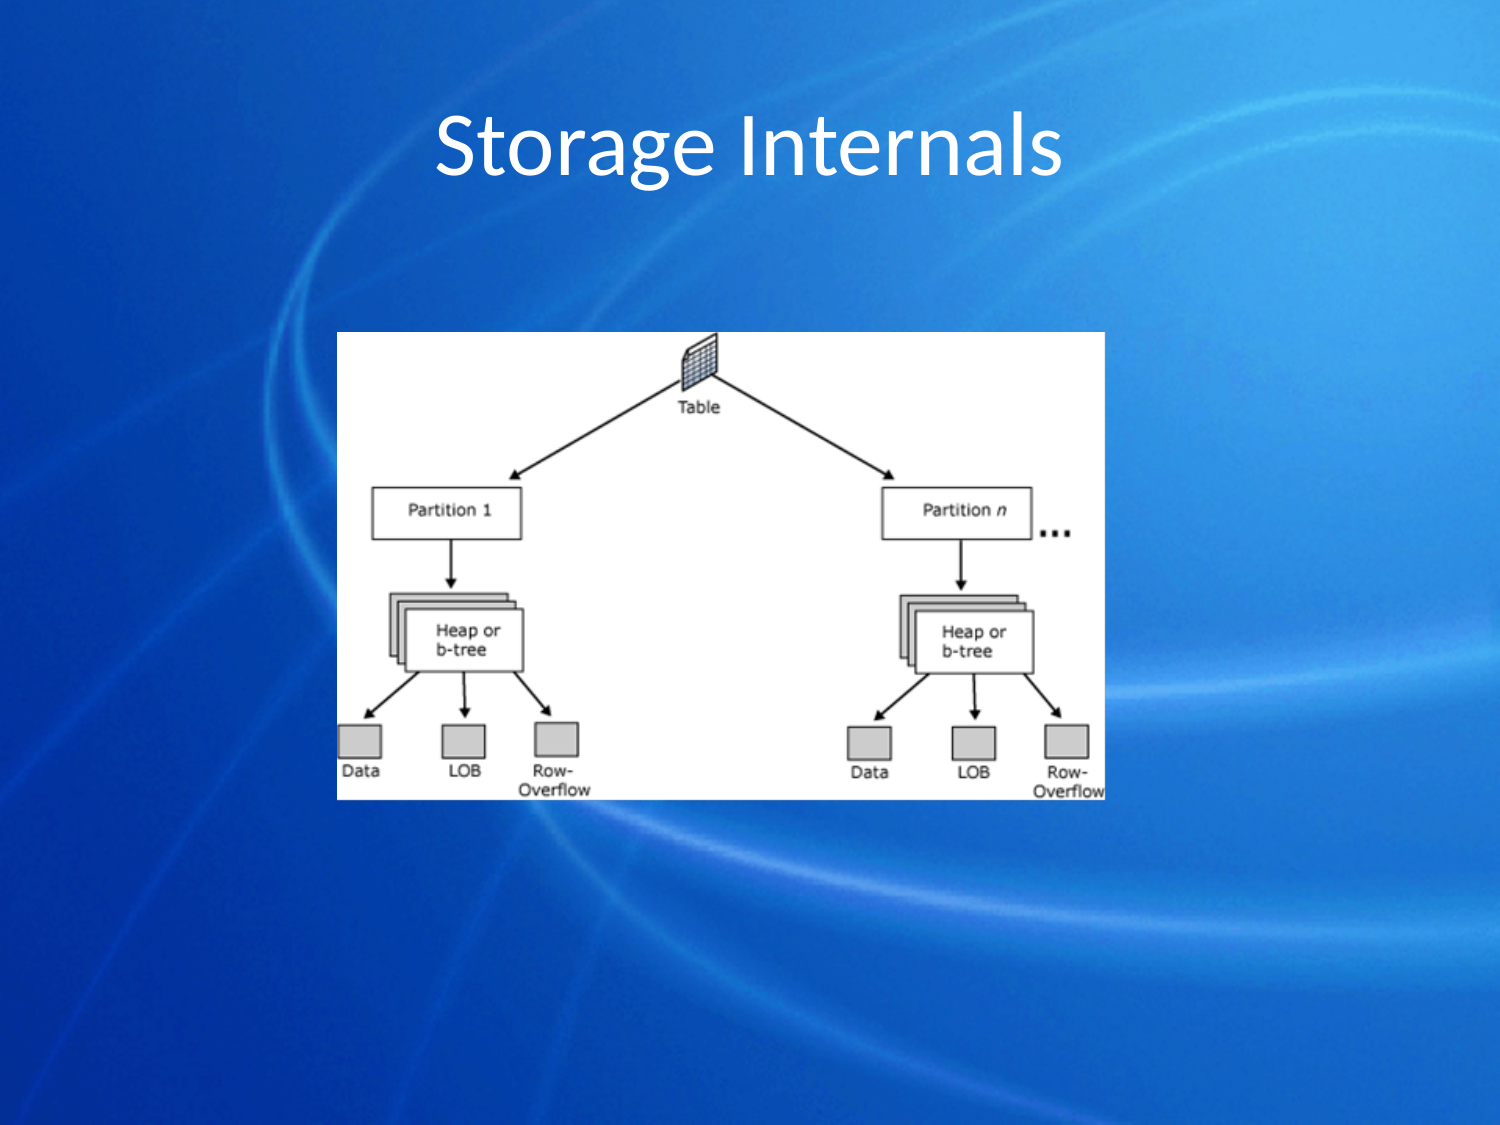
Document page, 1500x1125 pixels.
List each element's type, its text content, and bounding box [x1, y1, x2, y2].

list [75, 262, 1425, 1005]
title Storage Internals [75, 45, 1425, 233]
picture [0, 0, 1500, 1125]
